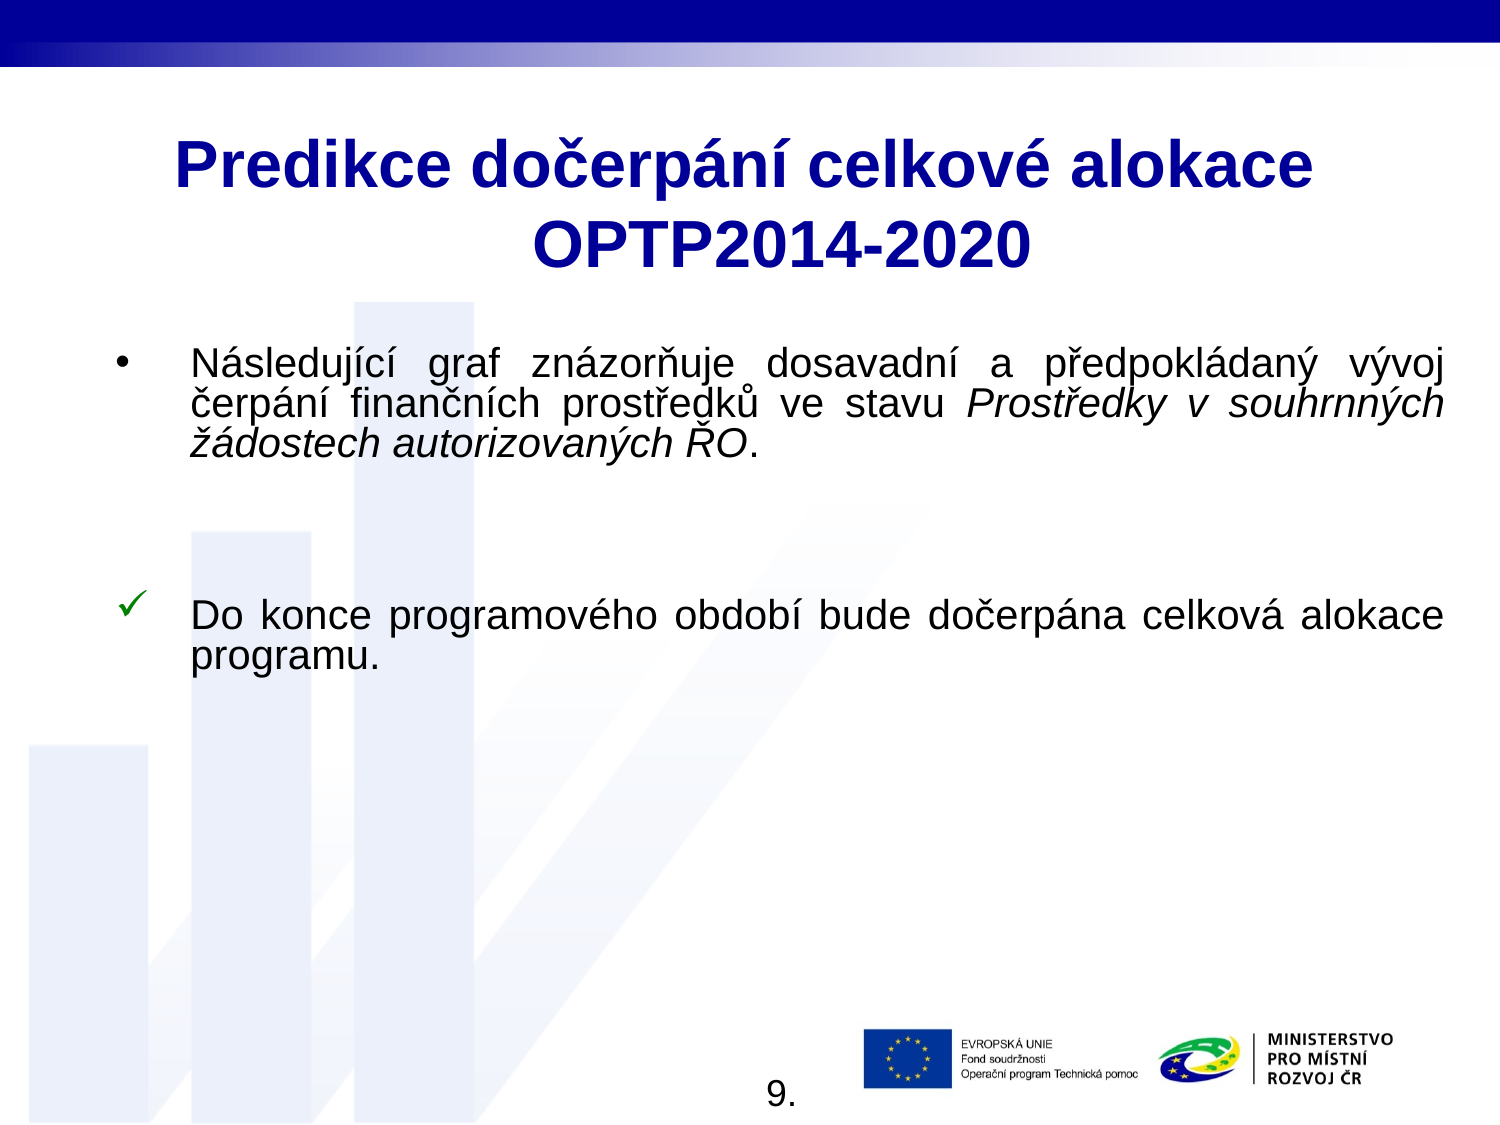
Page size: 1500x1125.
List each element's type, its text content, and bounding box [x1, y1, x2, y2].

title Predikce dočerpání celkové alokace OPTP2014-2020 [64, 113, 1425, 291]
list Následující graf znázorňuje dosavadní a předpokládaný vývoj čerpání finančních prostředků ve stavu Prostředky v souhrnných žádostech autorizovaných ŘO. Do konce programového období bude dočerpána celková alokace programu. [100, 338, 1461, 976]
text_box 9. [751, 1061, 835, 1122]
picture [29, 302, 1412, 1125]
